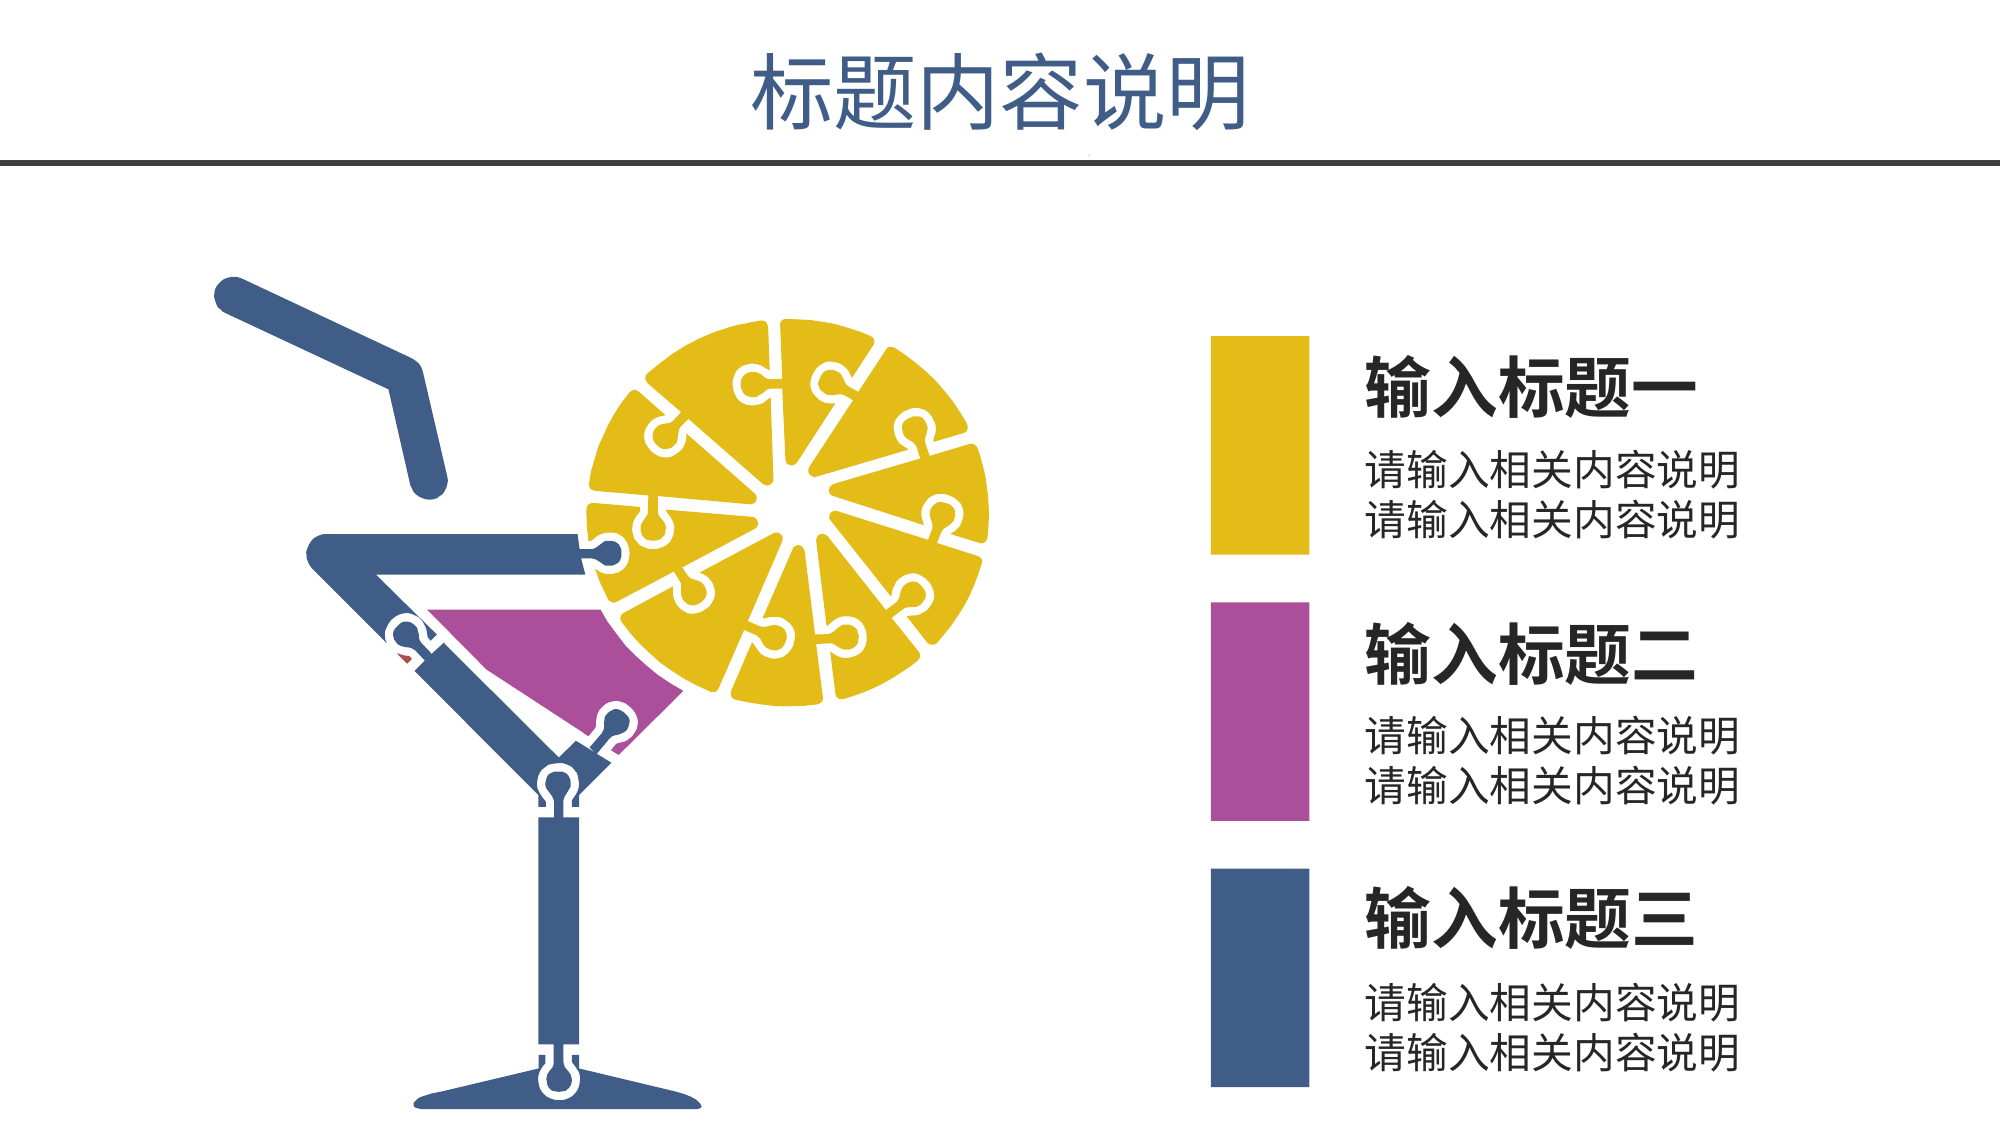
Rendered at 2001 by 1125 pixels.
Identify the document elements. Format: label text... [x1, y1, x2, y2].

text_box [808, 347, 968, 477]
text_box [1210, 868, 1881, 1088]
text_box [396, 653, 412, 664]
text_box [816, 534, 926, 700]
text_box [740, 318, 875, 466]
title 标题内容说明 [137, 39, 1863, 155]
text_box [538, 771, 580, 1092]
text_box [393, 621, 630, 807]
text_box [1210, 336, 1881, 555]
text_box [586, 502, 759, 606]
text_box [589, 389, 757, 541]
text_box [413, 1054, 702, 1110]
text_box [645, 320, 774, 486]
text_box [829, 501, 983, 645]
text_box [620, 532, 787, 692]
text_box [1210, 602, 1881, 821]
text_box [427, 609, 684, 755]
text_box [306, 534, 622, 644]
text_box [730, 545, 859, 707]
text_box [214, 276, 448, 500]
text_box [829, 416, 990, 544]
